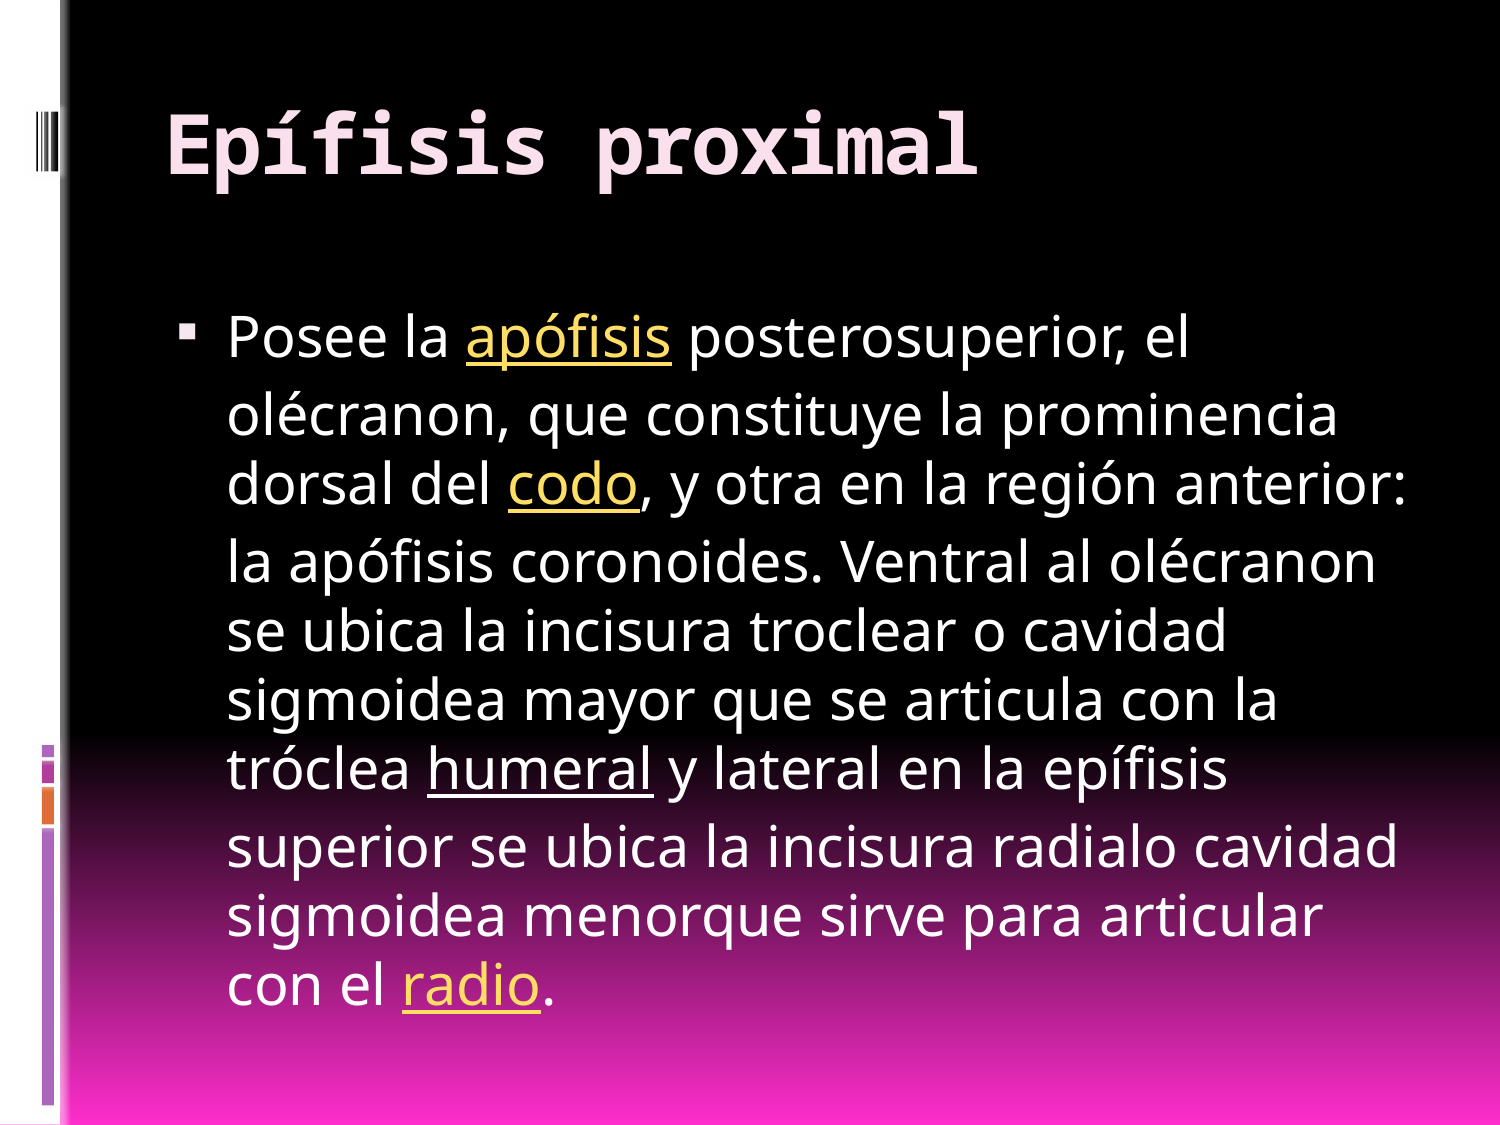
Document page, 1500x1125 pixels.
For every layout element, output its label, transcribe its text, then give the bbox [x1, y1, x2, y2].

list Posee la apófisis posterosuperior, el olécranon, que constituye la prominencia dorsal del codo, y otra en la región anterior: la apófisis coronoides. Ventral al olécranon se ubica la incisura troclear o cavidad sigmoidea mayor que se articula con la tróclea humeral y lateral en la epífisis superior se ubica la incisura radialo cavidad sigmoidea menorque sirve para articular con el radio. [150, 292, 1425, 1043]
title Epífisis proximal [150, 83, 1425, 234]
